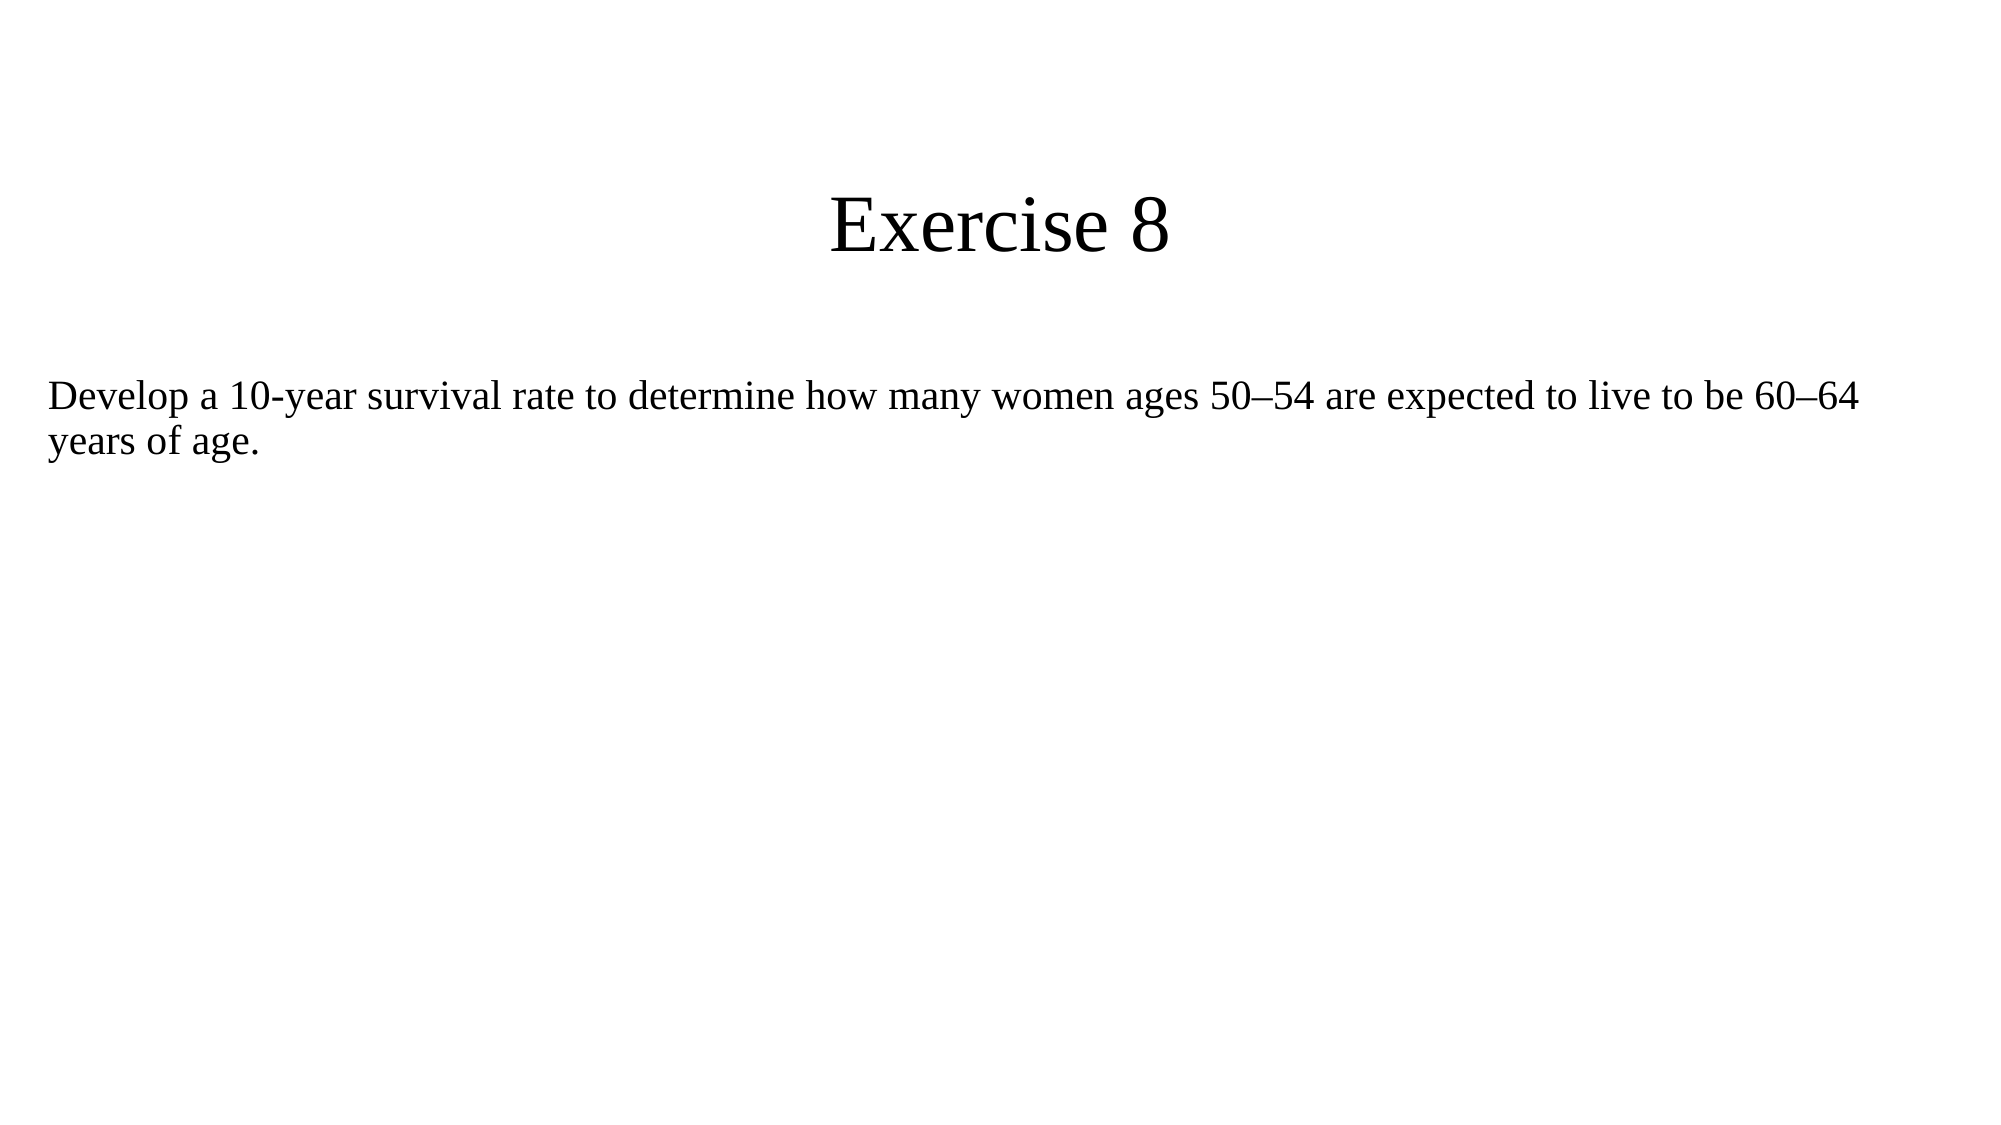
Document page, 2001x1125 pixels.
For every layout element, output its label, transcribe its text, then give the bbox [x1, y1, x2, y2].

title Exercise 8 [32, 172, 1969, 277]
list Develop a 10-year survival rate to determine how many women ages 50–54 are expected to live to be 60–64 years of age. [33, 365, 1969, 598]
